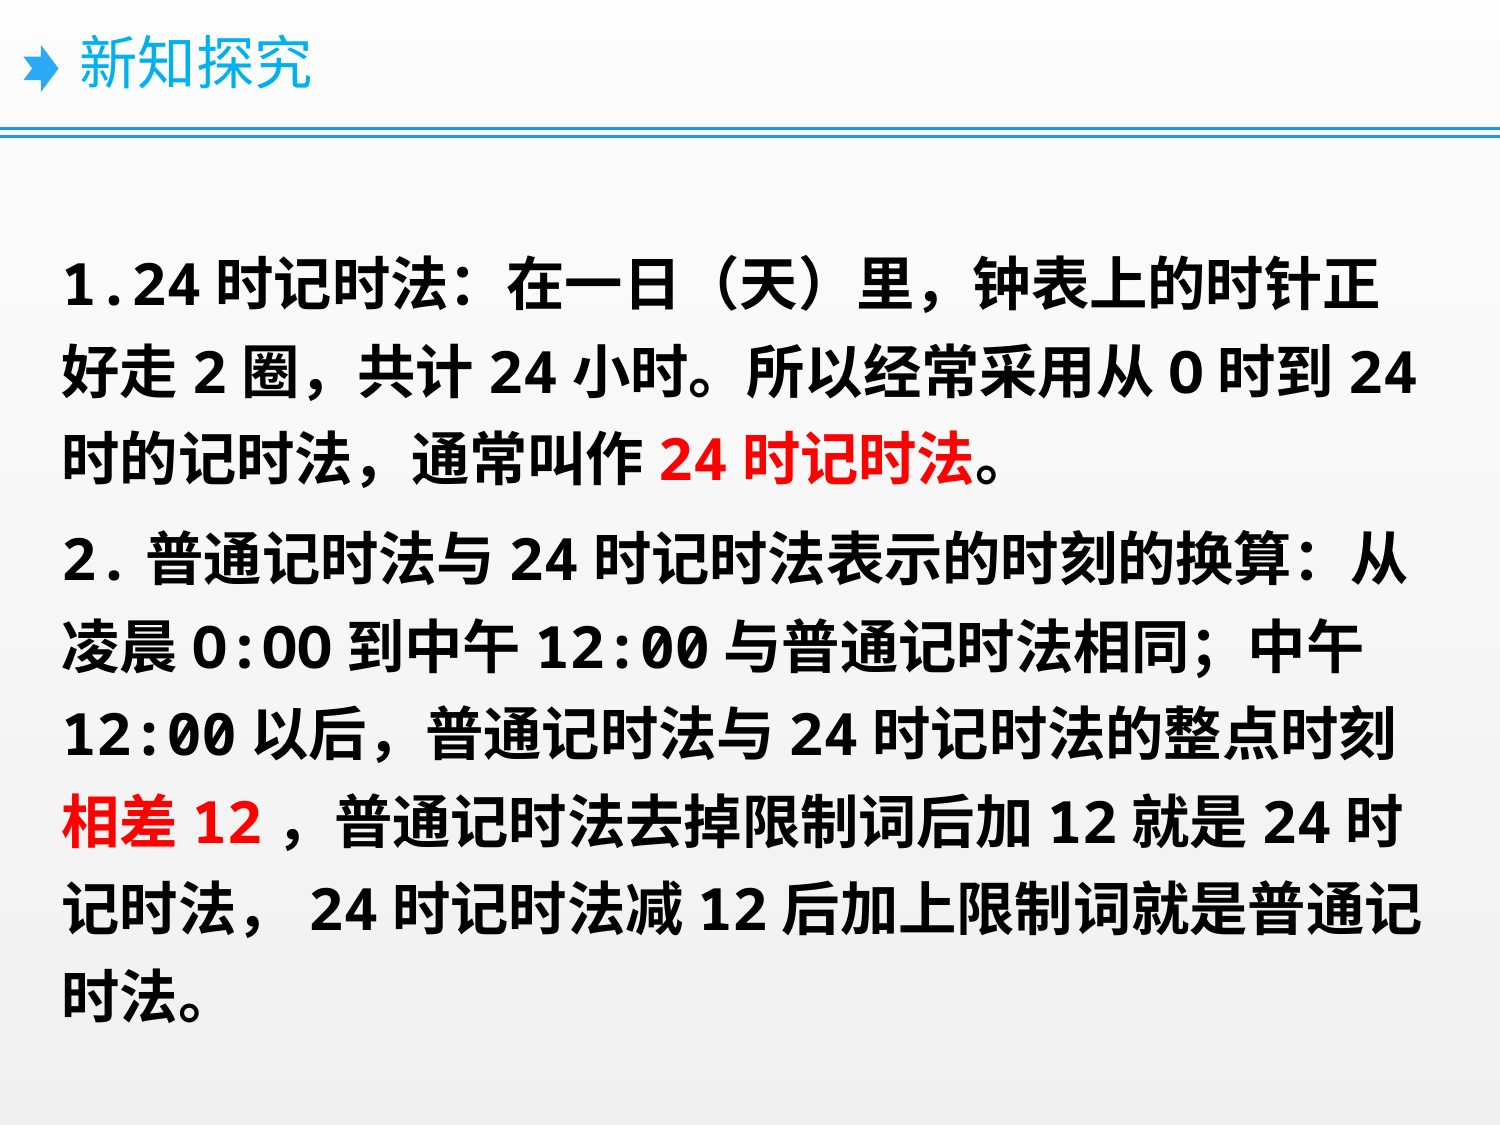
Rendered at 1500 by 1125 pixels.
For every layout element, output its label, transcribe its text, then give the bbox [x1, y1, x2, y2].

text_box 1.24时记时法：在一日（天）里，钟表上的时针正好走2圈，共计24小时。所以经常采用从O时到24时的记时法，通常叫作24时记时法。 2.普通记时法与24时记时法表示的时刻的换算：从凌晨O:OO到中午12:00与普通记时法相同；中午12:00以后，普通记时法与24时记时法的整点时刻相差12，普通记时法去掉限制词后加12就是24时记时法，24时记时法减12后加上限制词就是普通记时法。 [46, 222, 1442, 1038]
